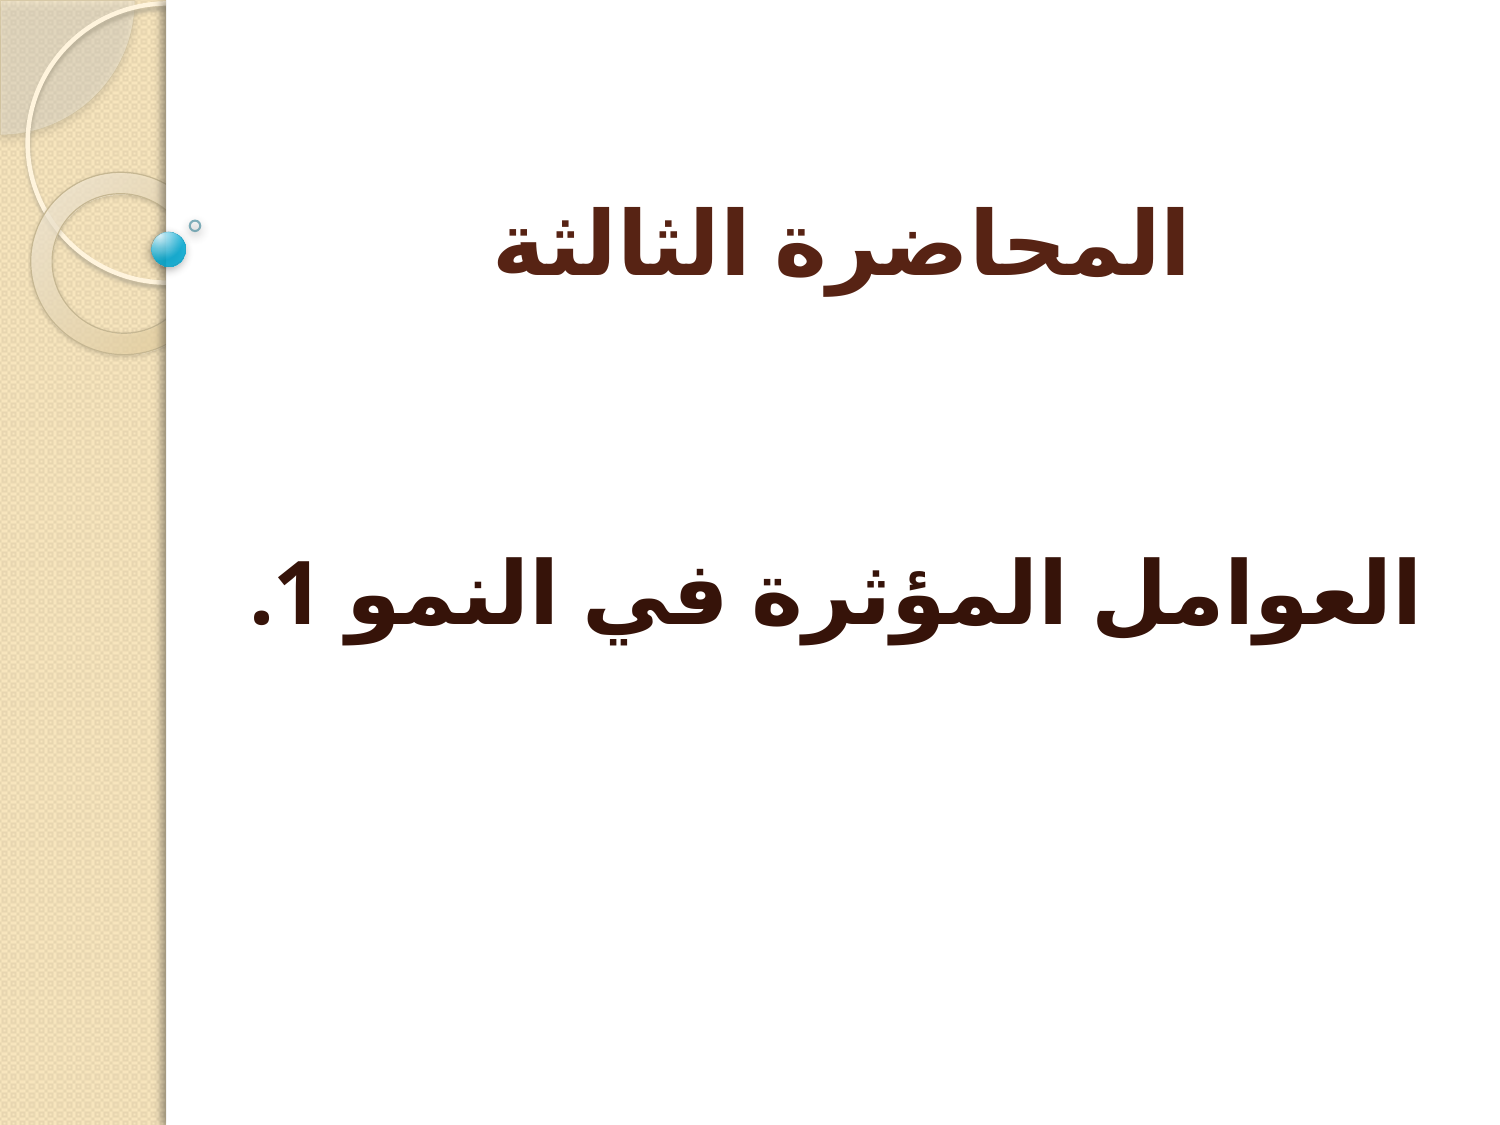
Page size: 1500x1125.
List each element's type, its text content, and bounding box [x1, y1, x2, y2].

subtitle العوامل المؤثرة في النمو 1. [234, 303, 1450, 739]
title المحاضرة الثالثة [234, 59, 1450, 301]
